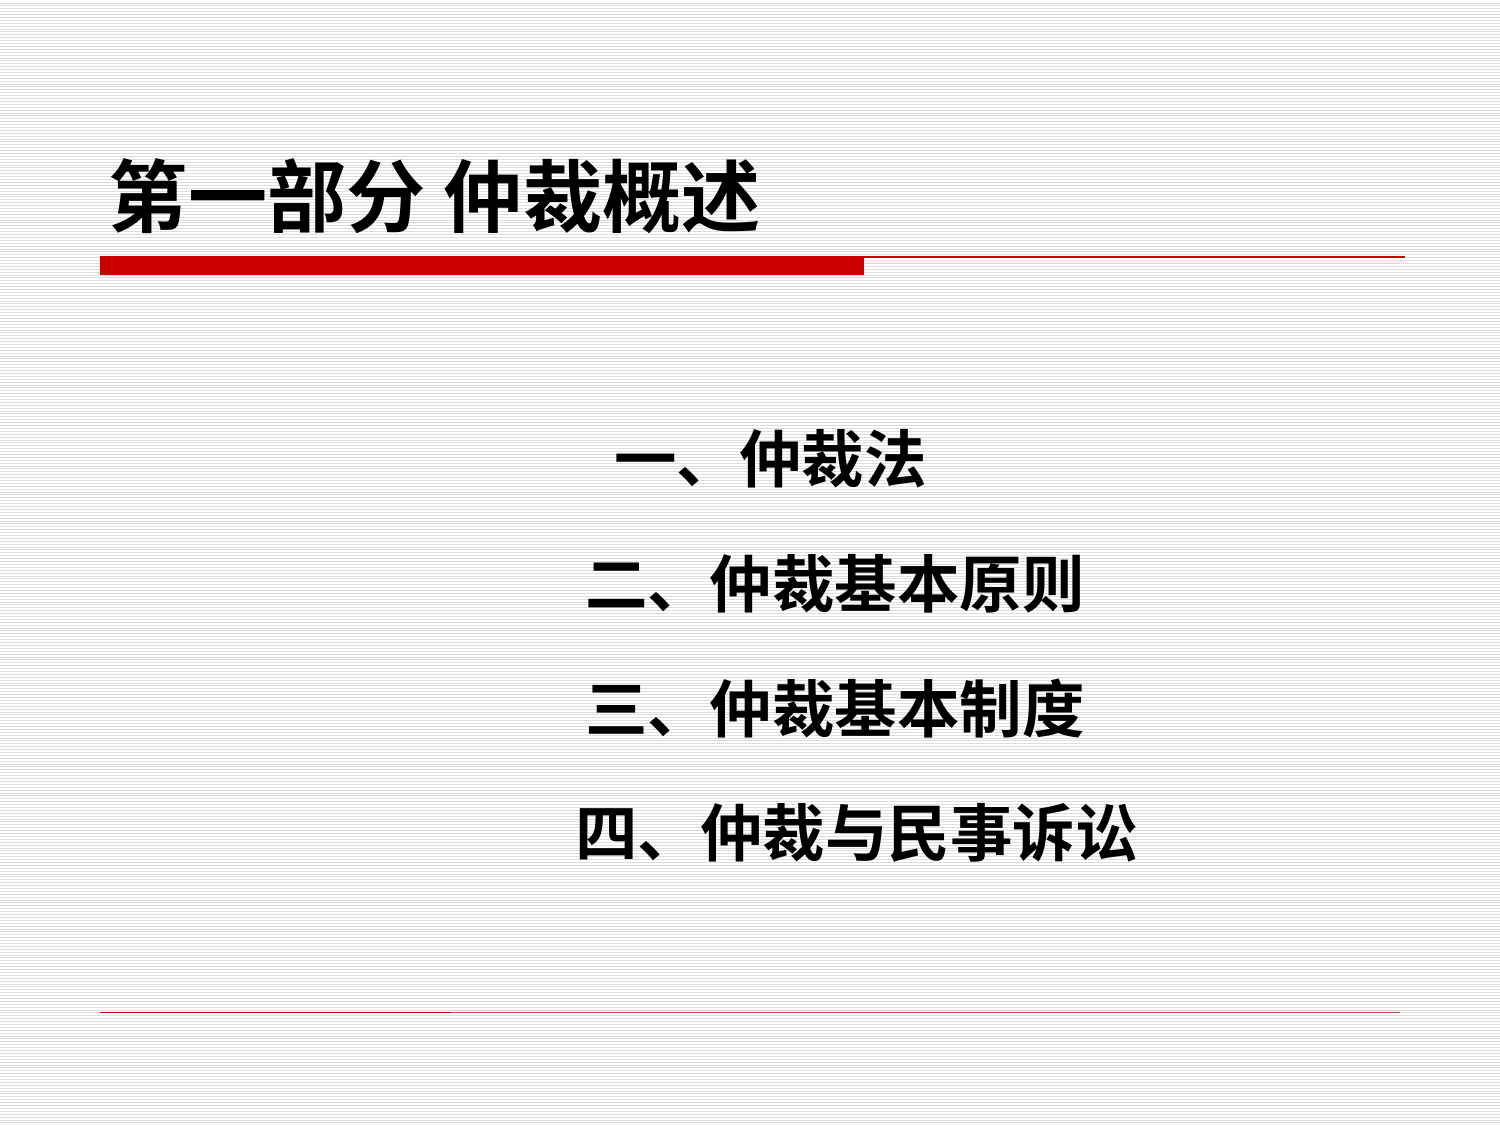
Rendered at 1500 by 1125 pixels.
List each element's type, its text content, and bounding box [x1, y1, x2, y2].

list 一、仲裁法 二、仲裁基本原则 三、仲裁基本制度 四、仲裁与民事诉讼 [92, 287, 1406, 988]
title 第一部分 仲裁概述 [93, 49, 1407, 250]
